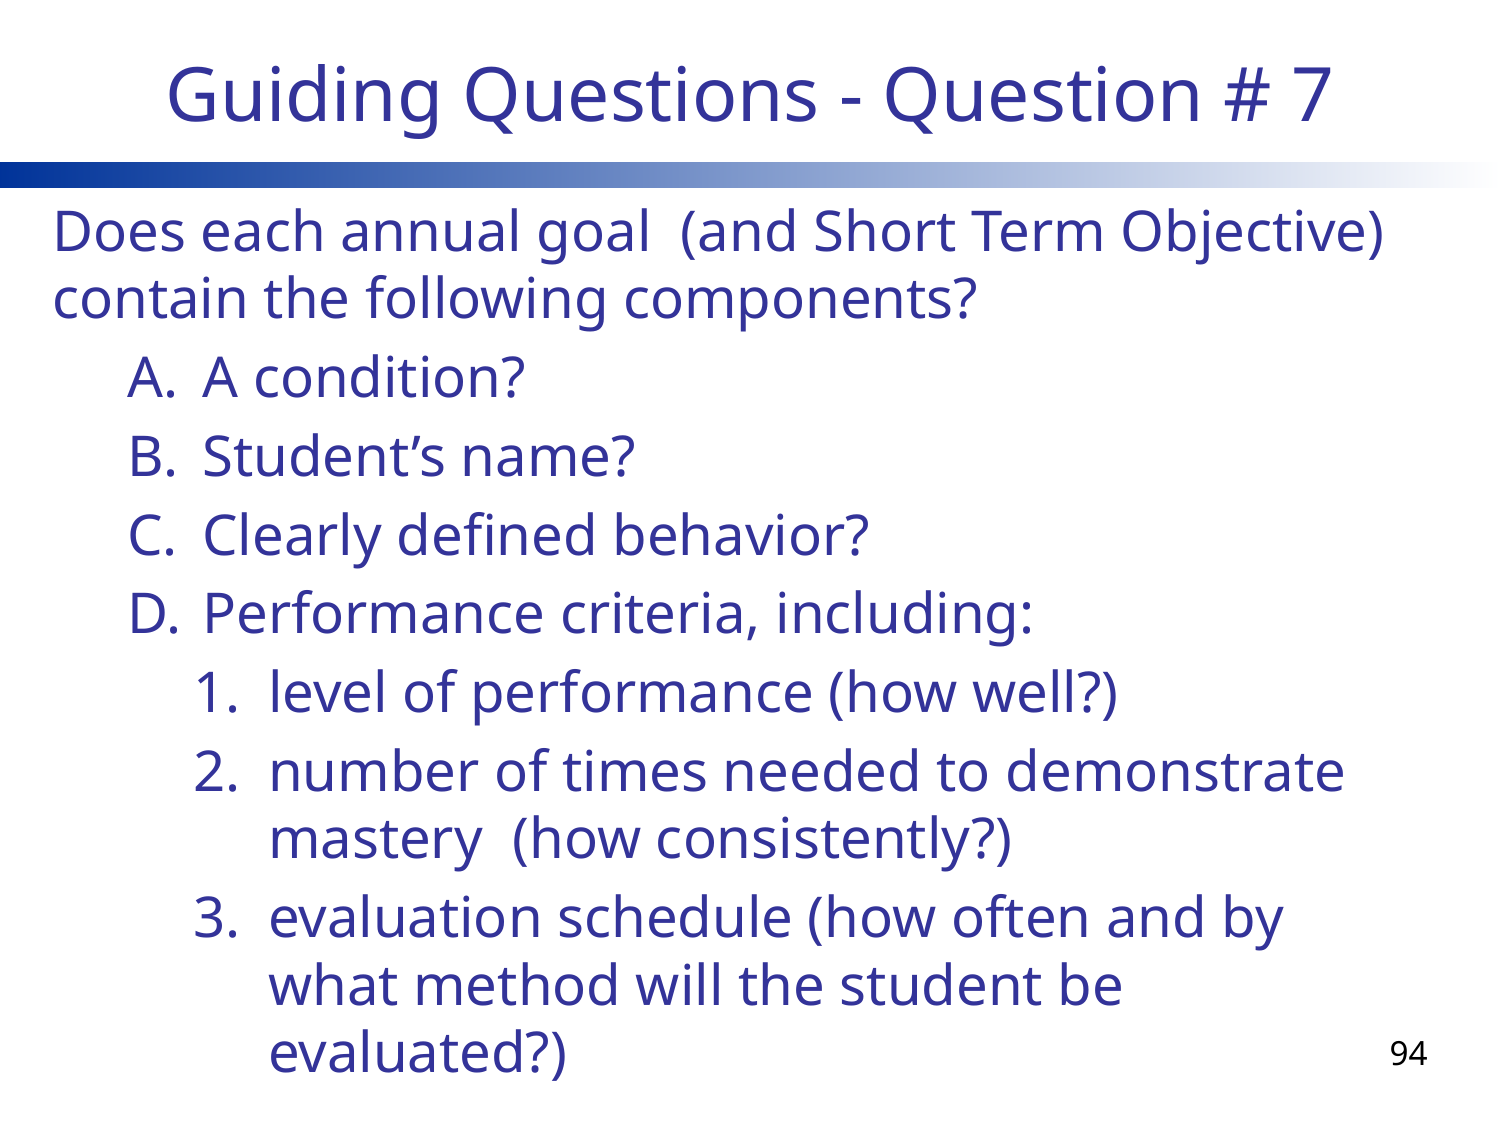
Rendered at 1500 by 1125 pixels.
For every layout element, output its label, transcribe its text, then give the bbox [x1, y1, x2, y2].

text_box 94 [1374, 1024, 1460, 1085]
title Guiding Questions - Question # 7 [75, 45, 1425, 138]
list Does each annual goal (and Short Term Objective) contain the following components? A condition? Student’s name? Clearly defined behavior? Performance criteria, including: level of performance (how well?) number of times needed to demonstrate mastery (how consistently?) evaluation schedule (how often and by what method will the student be evaluated?) [37, 187, 1418, 1053]
